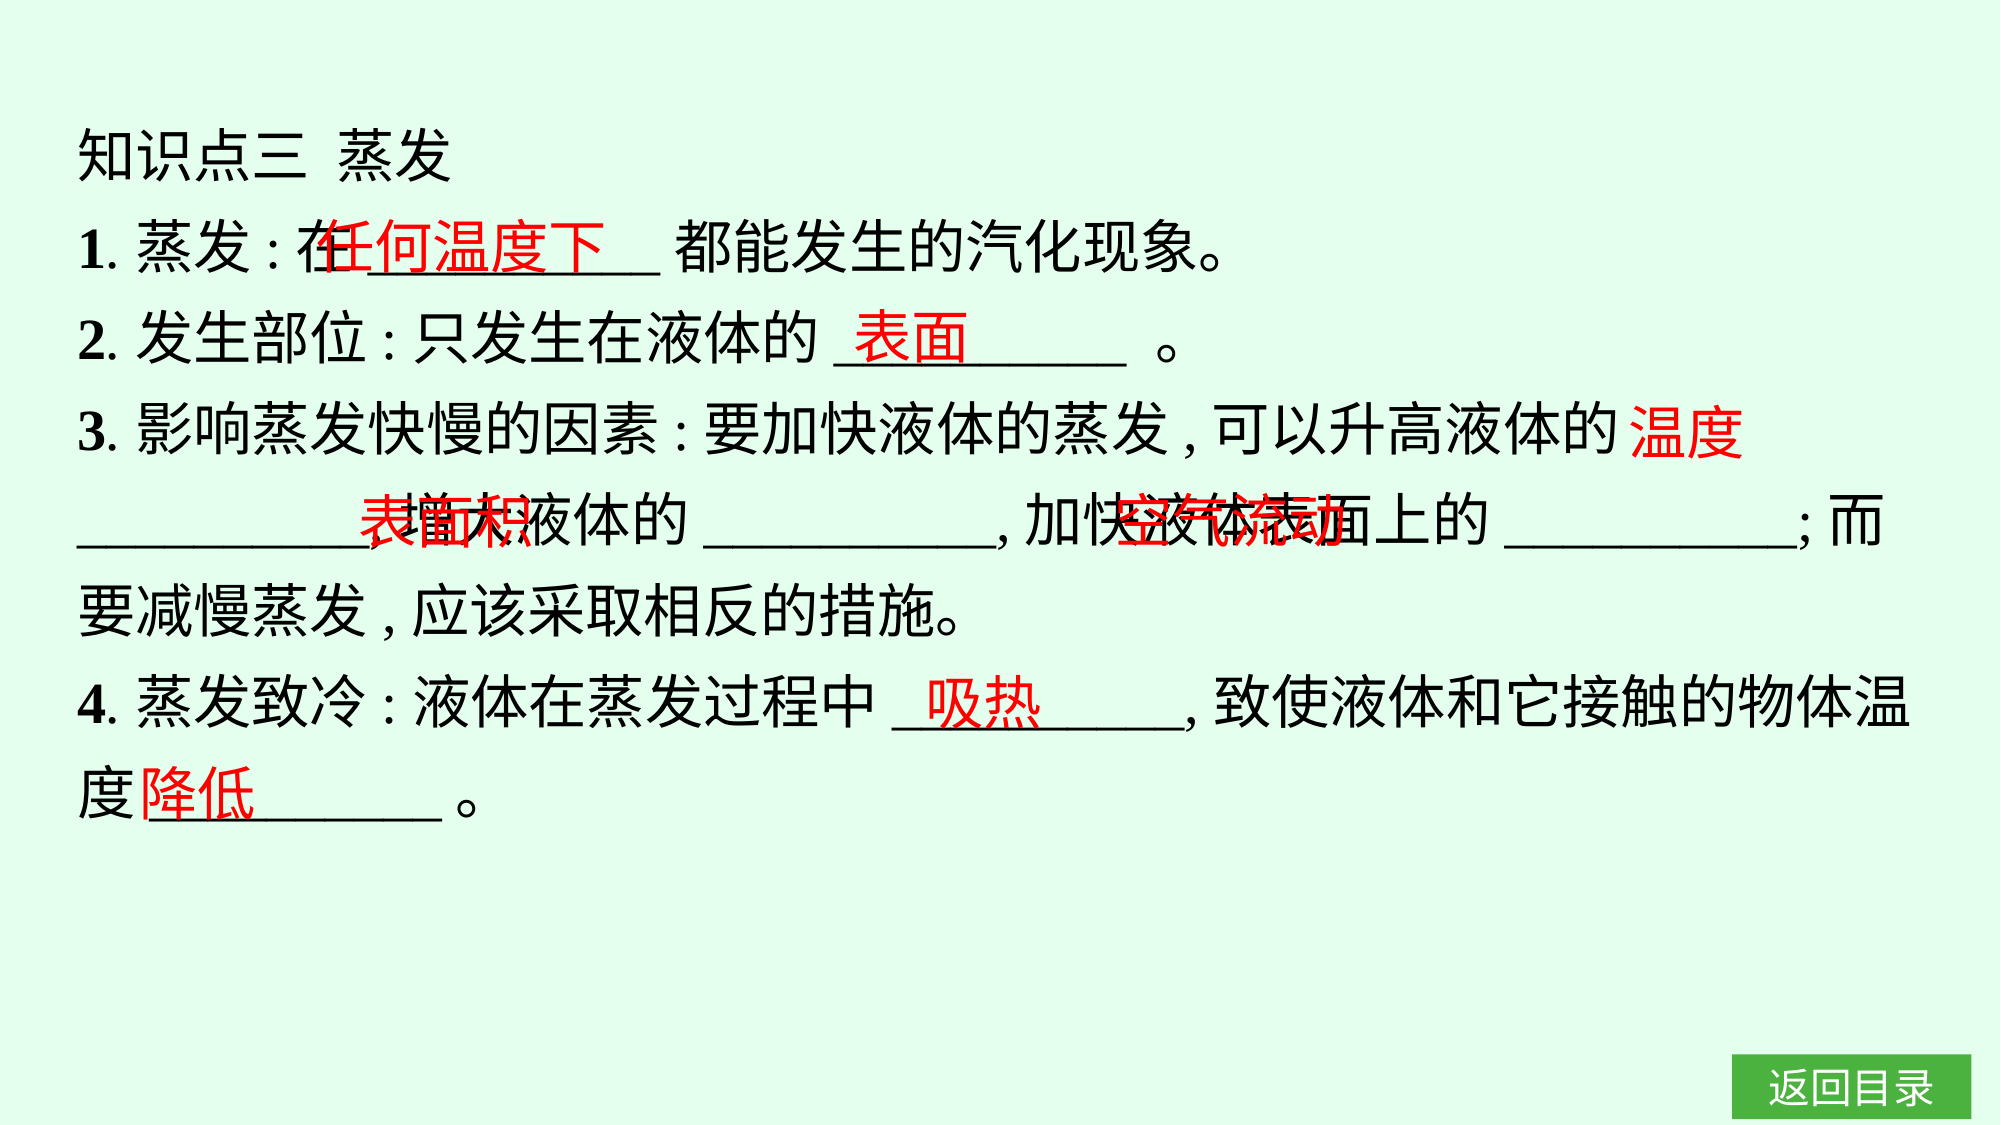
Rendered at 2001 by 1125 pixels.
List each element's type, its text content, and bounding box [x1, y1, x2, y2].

text_box 吸热 [910, 637, 1071, 744]
text_box 表面 [838, 272, 999, 378]
text_box 温度 [1613, 367, 1773, 474]
text_box 空气流动 [1099, 456, 1376, 562]
text_box 降低 [124, 728, 284, 834]
text_box 知识点三 蒸发 1.蒸发:在__________都能发生的汽化现象。 2.发生部位:只发生在液体的__________ 。 3.影响蒸发快慢的因素:要加快液体的蒸发,可以升高液体的__________,增大液体的__________,加快液体表面上的__________;而要减慢蒸发,应该采取相反的措施。 4.蒸发致冷:液体在蒸发过程中__________,致使液体和它接触的物体温度__________。 [62, 91, 1938, 834]
text_box 任何温度下 [301, 181, 636, 288]
text_box 表面积 [343, 456, 562, 563]
